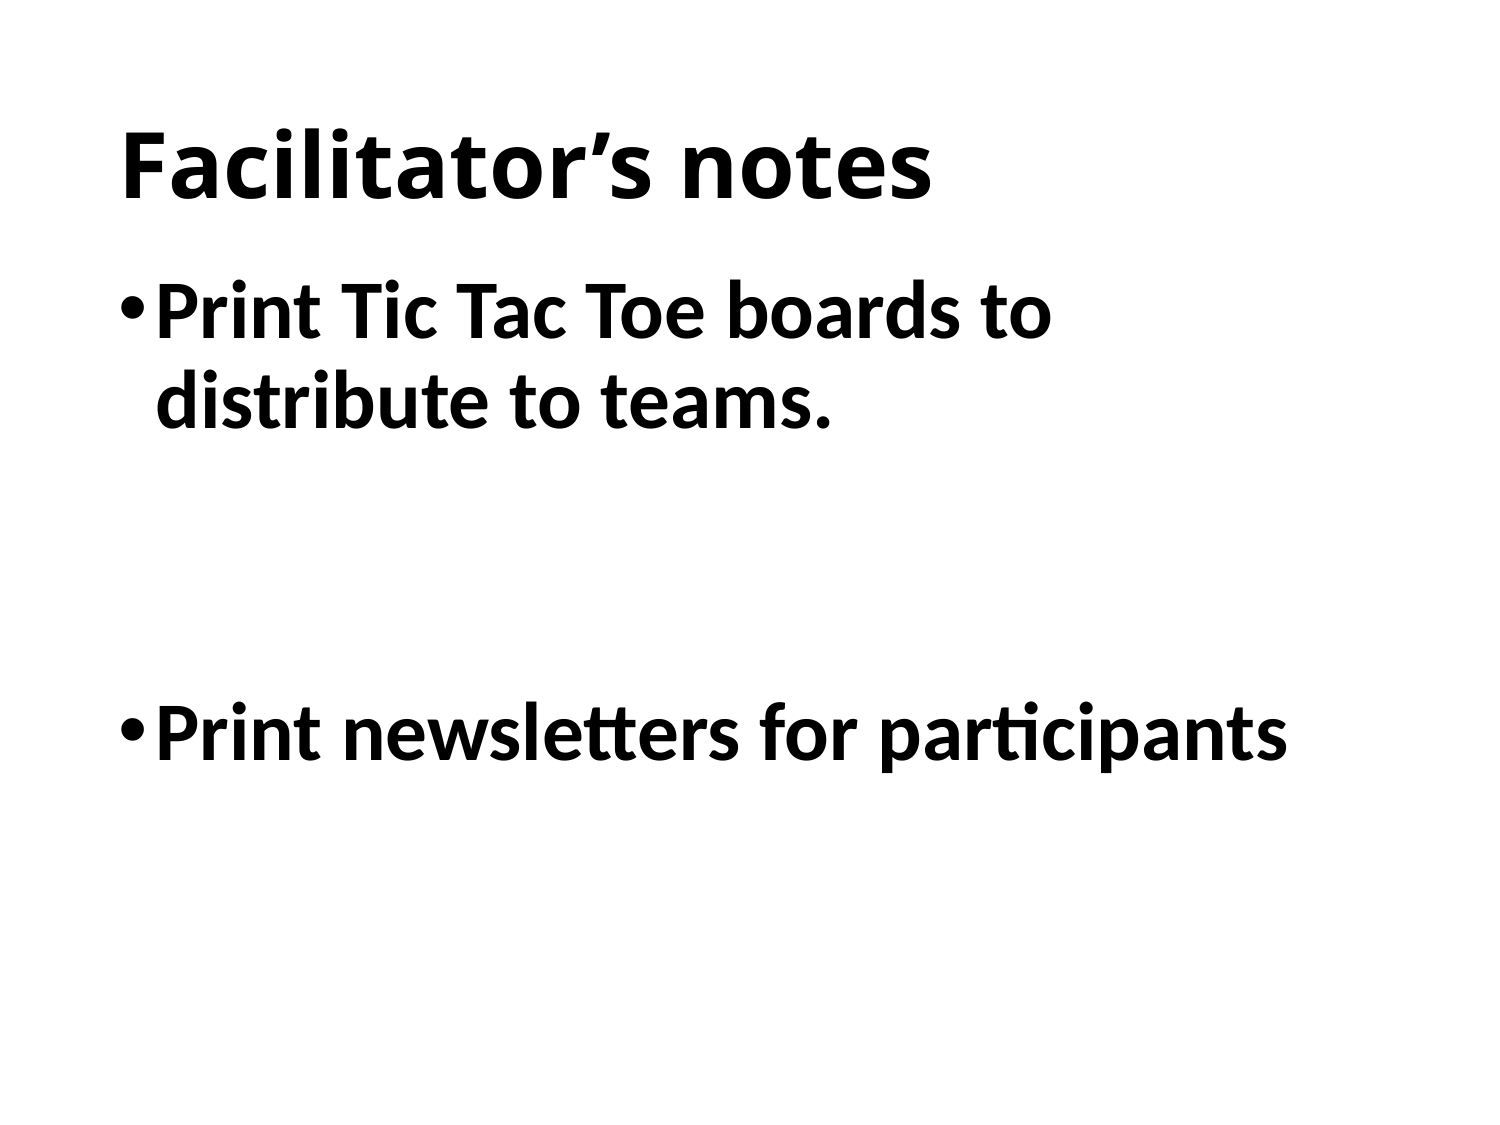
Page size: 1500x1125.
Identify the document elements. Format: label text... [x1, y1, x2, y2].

title Facilitator’s notes [103, 59, 1397, 259]
list Print Tic Tac Toe boards to distribute to teams. Print newsletters for participants [103, 259, 1397, 1069]
